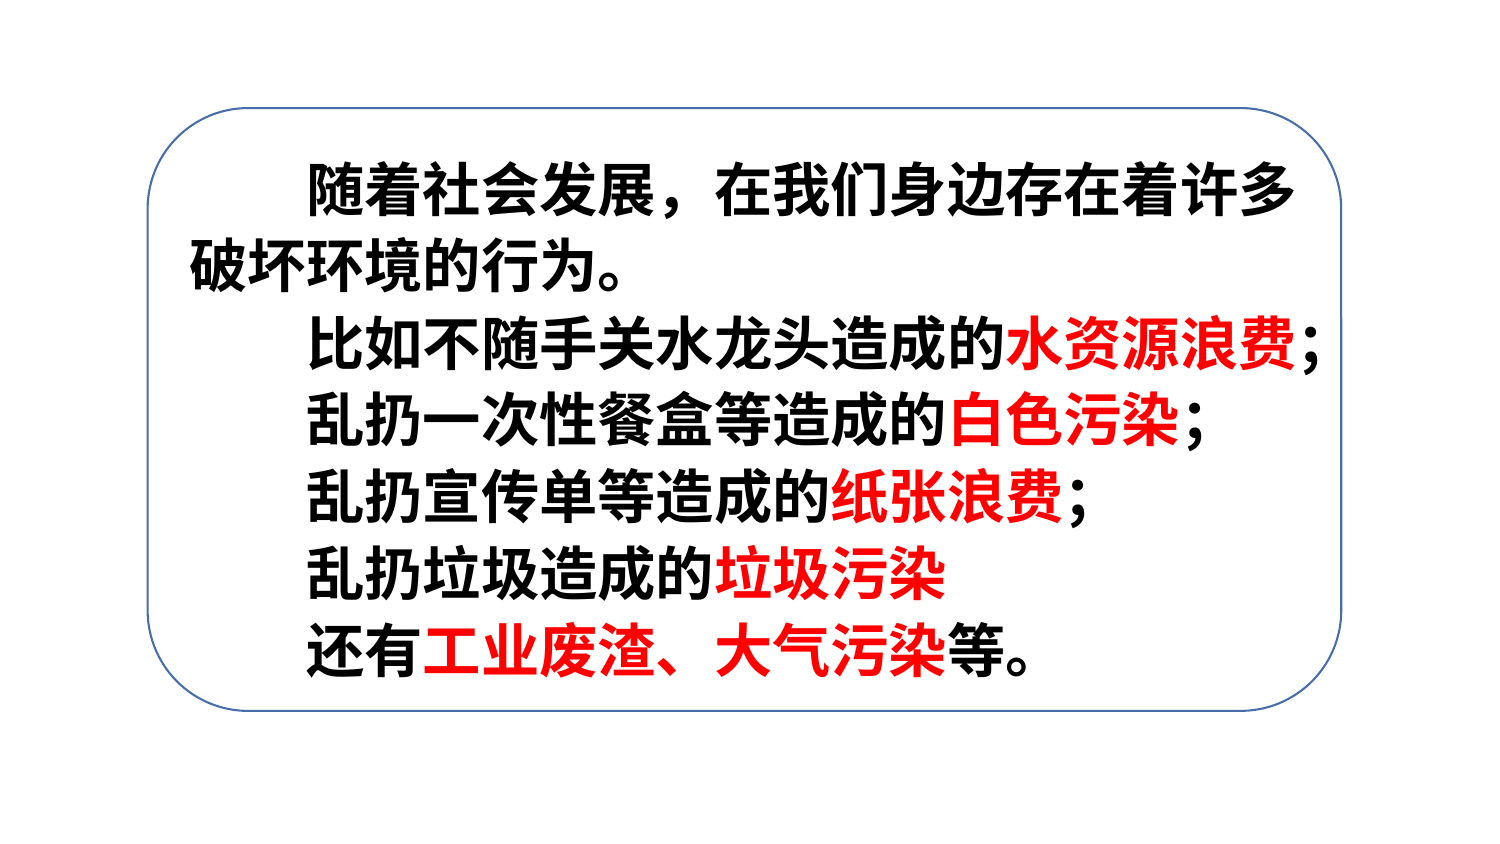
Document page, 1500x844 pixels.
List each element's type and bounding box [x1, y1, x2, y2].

text_box [1303, 668, 1326, 692]
text_box [146, 107, 1343, 712]
text_box [174, 681, 186, 692]
text_box [1315, 138, 1326, 151]
